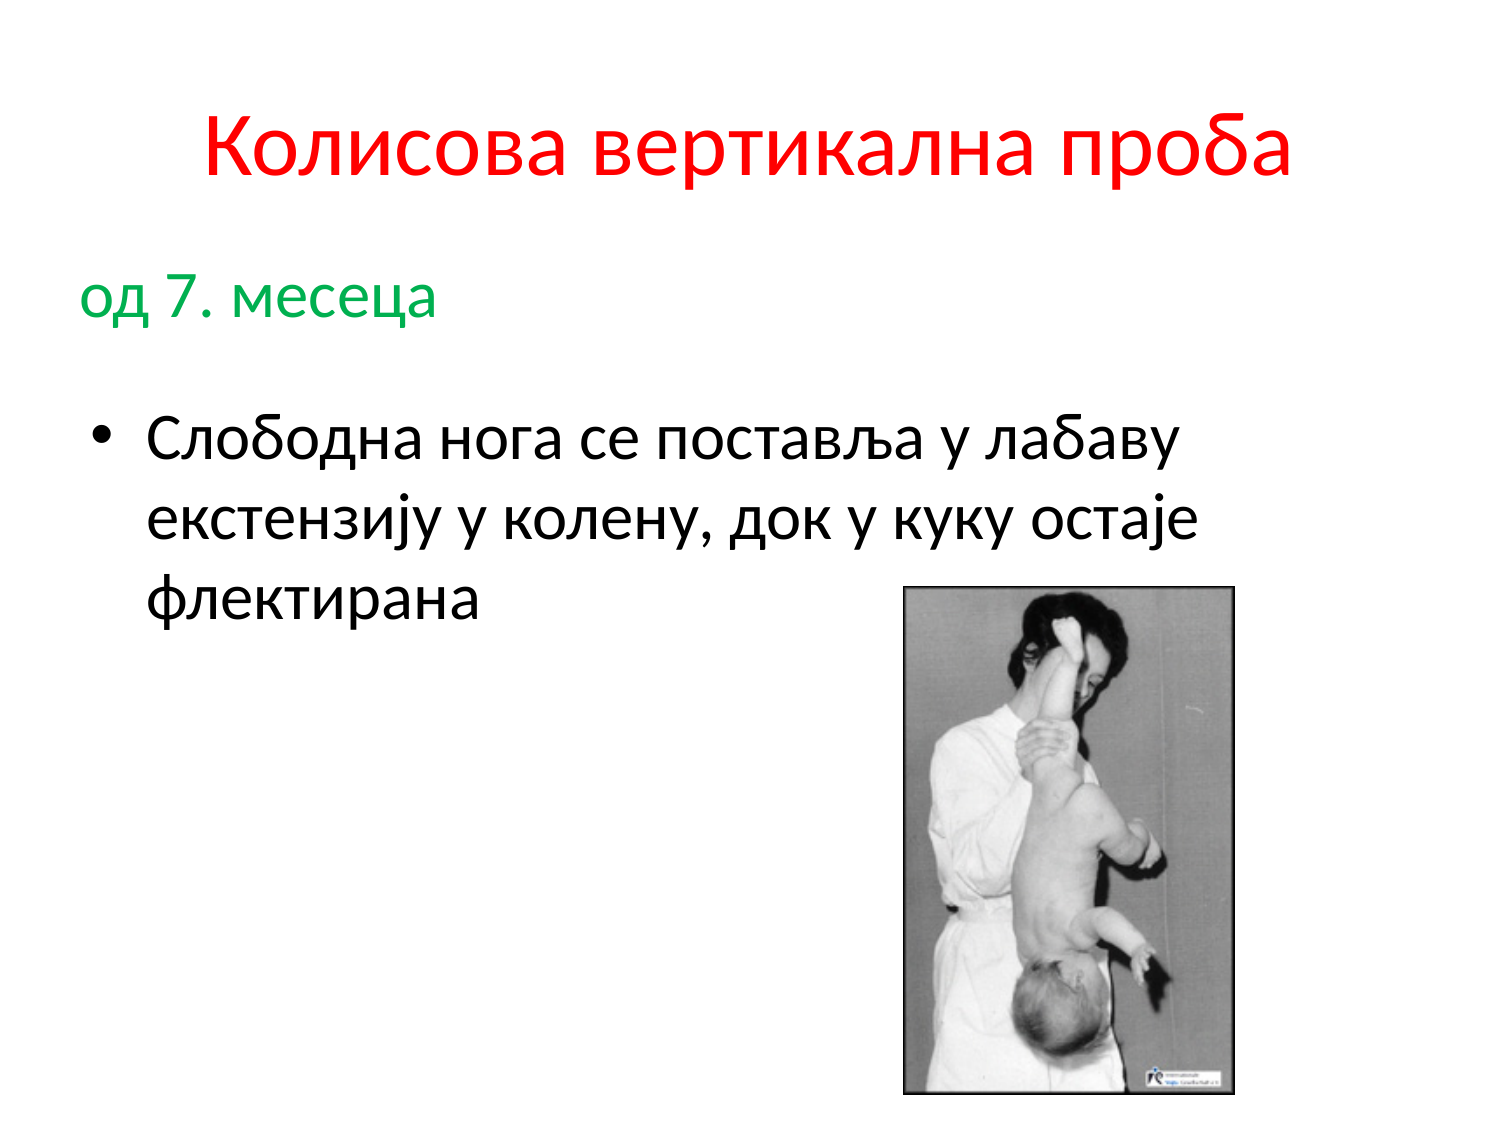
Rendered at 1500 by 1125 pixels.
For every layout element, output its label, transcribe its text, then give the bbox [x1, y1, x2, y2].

list Слободна нога се поставља у лабаву екстензију у колену, док у куку остаје флектирана [75, 385, 1425, 1005]
title Колисова вертикална проба [75, 45, 1425, 233]
text_box од 7. месеца [64, 243, 1376, 339]
picture [903, 585, 1235, 1095]
